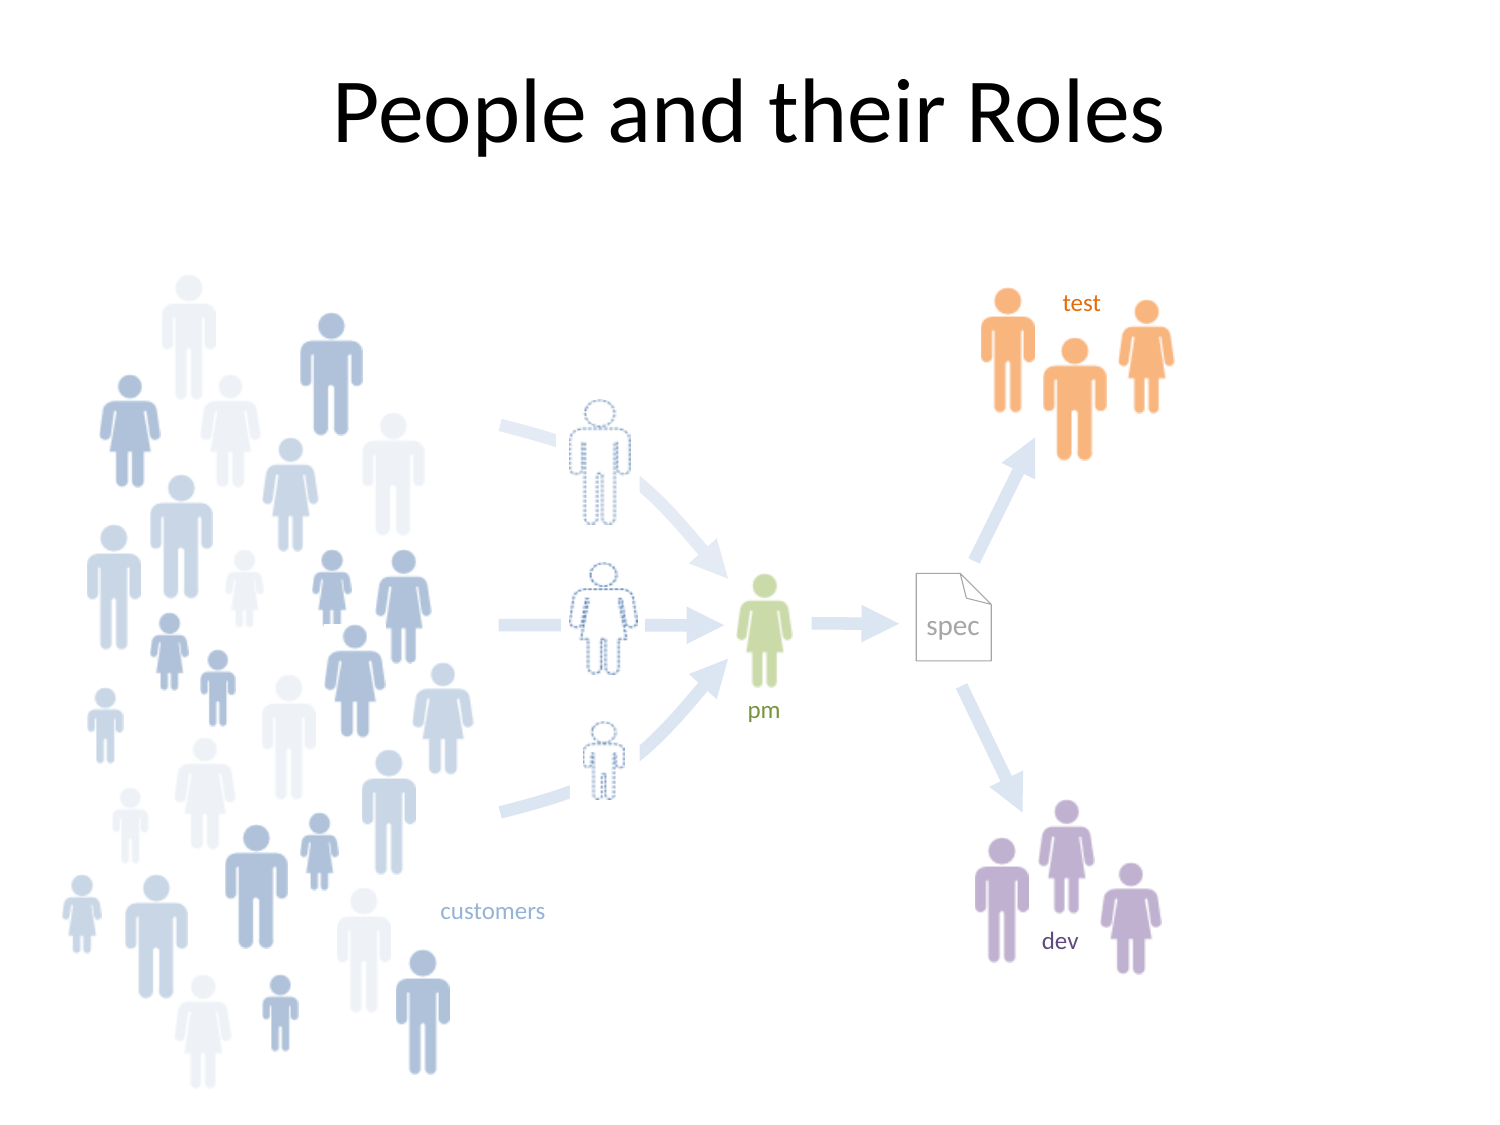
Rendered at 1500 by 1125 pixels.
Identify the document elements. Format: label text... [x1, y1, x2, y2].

title People and their Roles [75, 12, 1425, 200]
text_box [498, 387, 738, 826]
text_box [62, 274, 562, 1090]
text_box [732, 279, 1176, 976]
